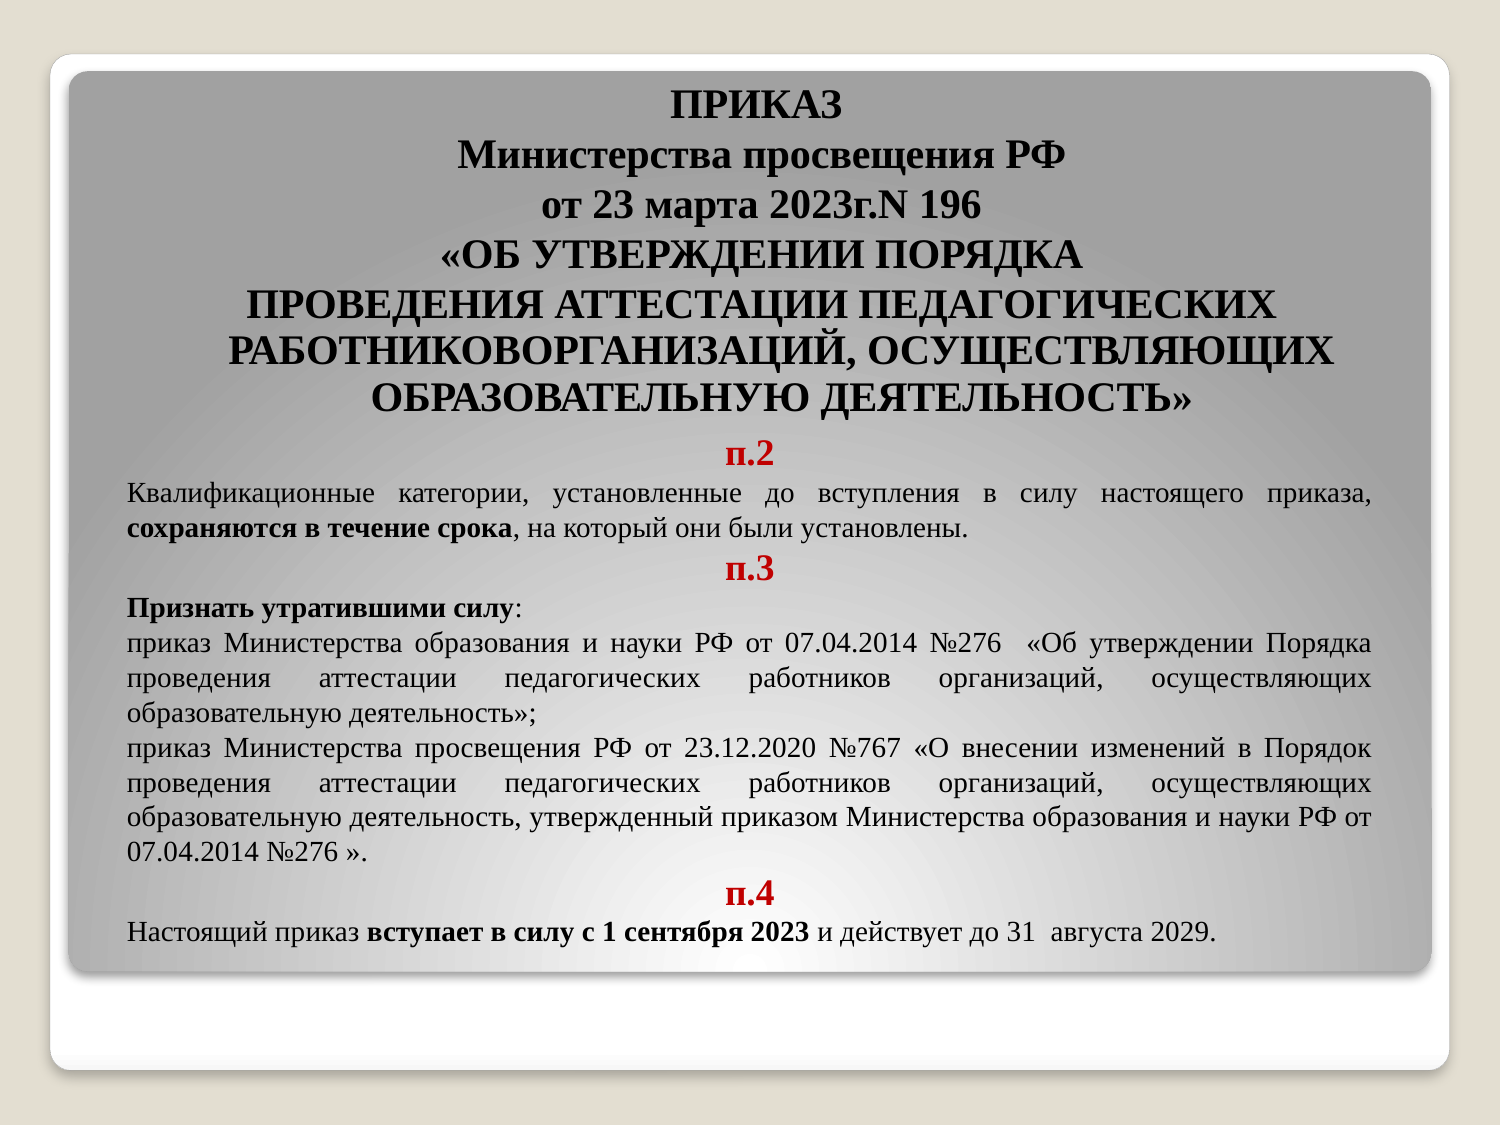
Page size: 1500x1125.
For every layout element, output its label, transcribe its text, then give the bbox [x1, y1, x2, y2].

text_box п.2 Квалификационные категории, установленные до вступления в силу настоящего приказа, сохраняются в течение срока, на который они были установлены. п.3 Признать утратившими силу: приказ Министерства образования и науки РФ от 07.04.2014 №276 «Об утверждении Порядка проведения аттестации педагогических работников организаций, осуществляющих образовательную деятельность»; приказ Министерства просвещения РФ от 23.12.2020 №767 «О внесении изменений в Порядок проведения аттестации педагогических работников организаций, осуществляющих образовательную деятельность, утвержденный приказом Министерства образования и науки РФ от 07.04.2014 №276 ». п.4 Настоящий приказ вступает в силу с 1 сентября 2023 и действует до 31 августа 2029. [112, 420, 1388, 1065]
list ПРИКАЗ Министерства просвещения РФ от 23 марта 2023г.N 196 «ОБ УТВЕРЖДЕНИИ ПОРЯДКА ПРОВЕДЕНИЯ АТТЕСТАЦИИ ПЕДАГОГИЧЕСКИХ РАБОТНИКОВОРГАНИЗАЦИЙ, ОСУЩЕСТВЛЯЮЩИХ ОБРАЗОВАТЕЛЬНУЮ ДЕЯТЕЛЬНОСТЬ» [82, 66, 1425, 433]
